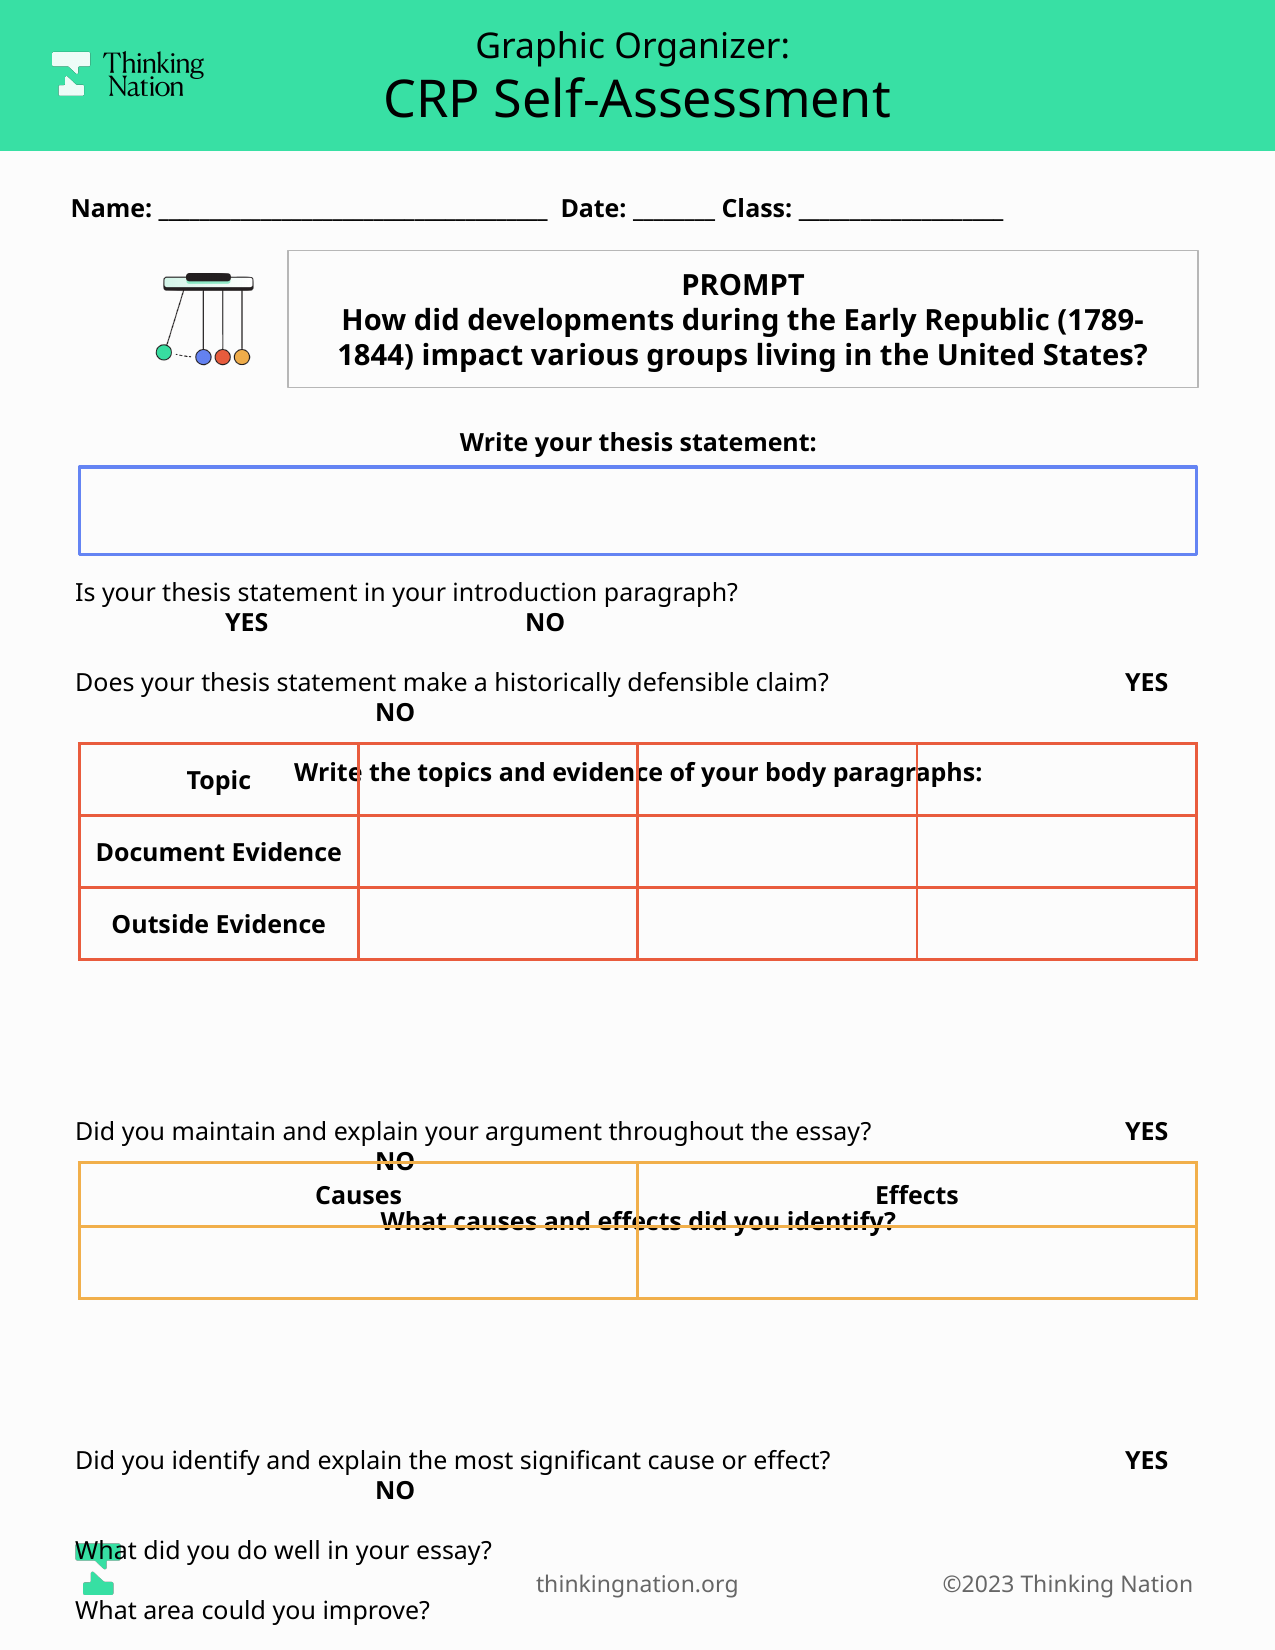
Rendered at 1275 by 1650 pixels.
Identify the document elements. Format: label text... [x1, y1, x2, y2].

text_box ©2023 Thinking Nation [907, 1553, 1210, 1605]
table_header [639, 745, 916, 814]
table_header Effects [639, 1164, 1195, 1225]
text_box thinkingnation.org [486, 1553, 789, 1605]
picture [35, 37, 210, 110]
table_header Topic [81, 745, 357, 814]
table_cell Document Evidence [81, 817, 357, 886]
table_cell [918, 817, 1195, 886]
table_cell [639, 889, 916, 958]
table_cell [360, 817, 636, 886]
table_cell [81, 1228, 636, 1297]
table_cell [639, 1228, 1195, 1297]
table_cell [918, 889, 1195, 958]
text_box [79, 467, 1197, 555]
table_header [918, 745, 1195, 814]
text_box Graphic Organizer: CRP Self-Assessment [0, 0, 1275, 151]
text_box PROMPT How did developments during the Early Republic (1789-1844) impact various groups living in the United States? [288, 250, 1198, 388]
text_box Write your thesis statement: Is your thesis statement in your introduction paragraph? YES NO Does your thesis statement make a historically defensible claim? YES NO Write the topics and evidence of your body paragraphs: Did you maintain and explain your argument throughout the essay? YES NO What causes and effects did you identify? Did you identify and explain the most significant cause or effect? YES NO What did you do well in your essay? What area could you improve? [55, 415, 1223, 1534]
table_cell [360, 889, 636, 958]
picture [62, 1533, 134, 1605]
table_header [360, 745, 636, 814]
picture [135, 250, 274, 388]
text_box Name: ______________________________________ Date: ________ Class: ____________________ [55, 177, 1223, 237]
table_header Causes [81, 1164, 636, 1225]
table_cell Outside Evidence [81, 889, 357, 958]
table_cell [639, 817, 916, 886]
